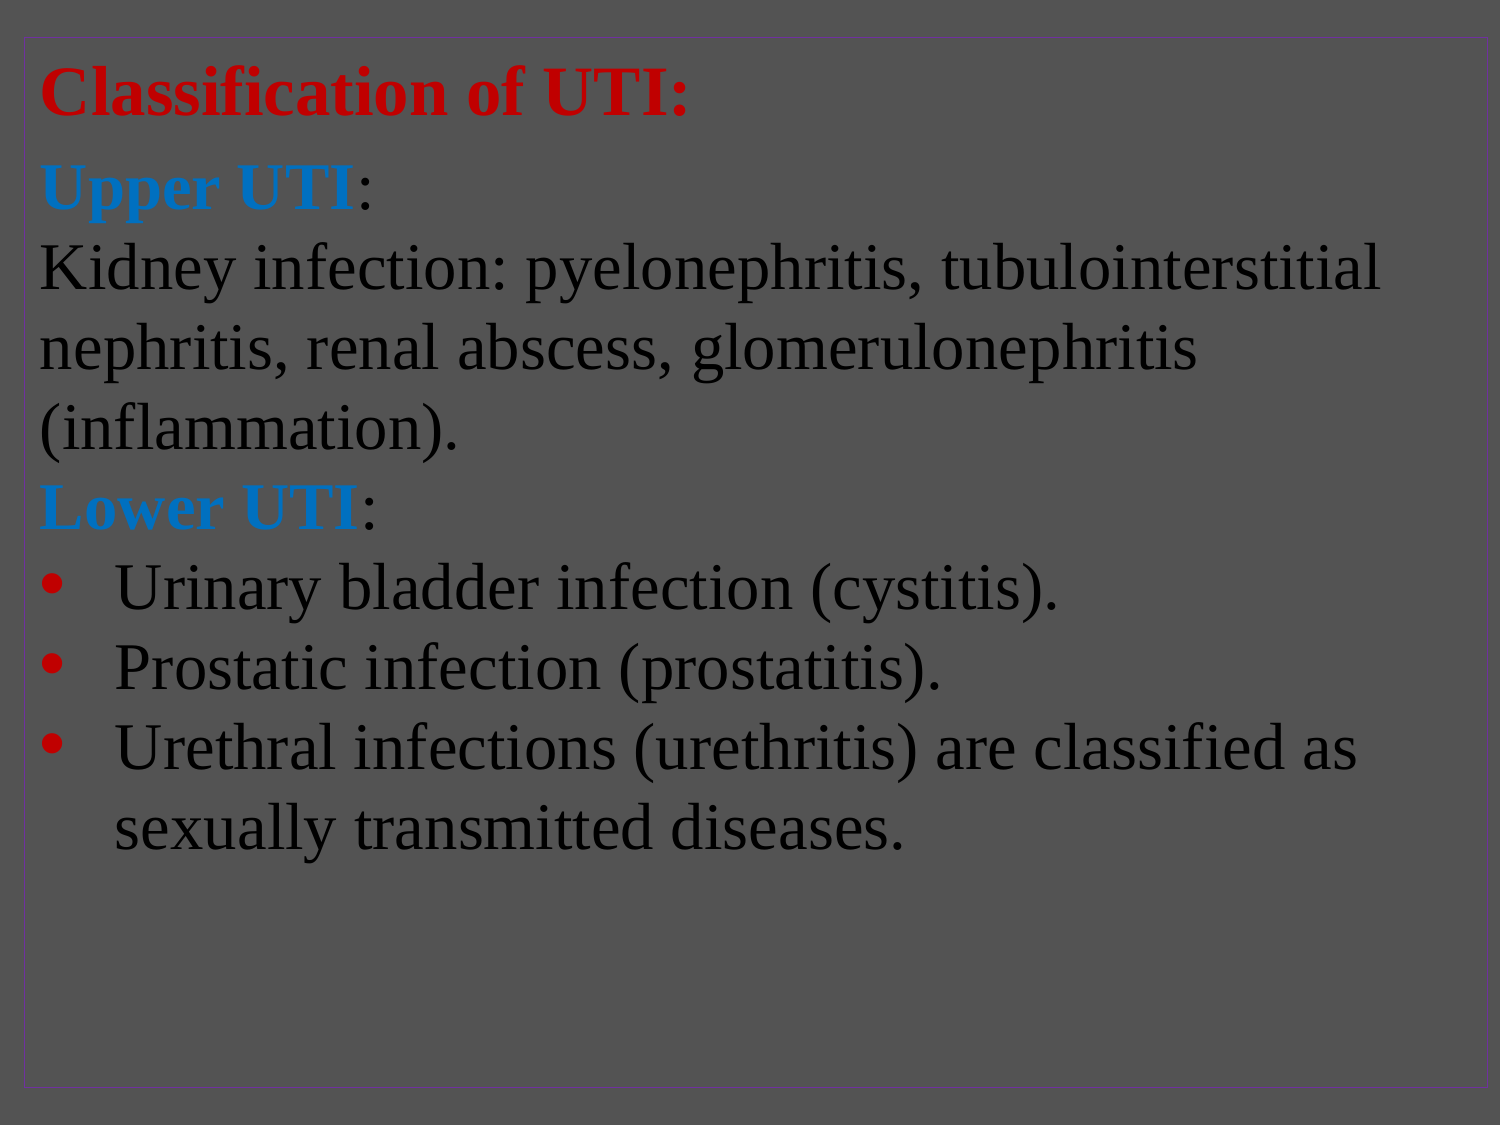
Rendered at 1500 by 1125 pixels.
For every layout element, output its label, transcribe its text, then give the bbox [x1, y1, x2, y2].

subtitle Classification of UTI: Upper UTI: Kidney infection: pyelonephritis, tubulointerstitial nephritis, renal abscess, glomerulonephritis (inflammation). Lower UTI: Urinary bladder infection (cystitis). Prostatic infection (prostatitis). Urethral infections (urethritis) are classified as sexually transmitted diseases. [24, 37, 1488, 1088]
